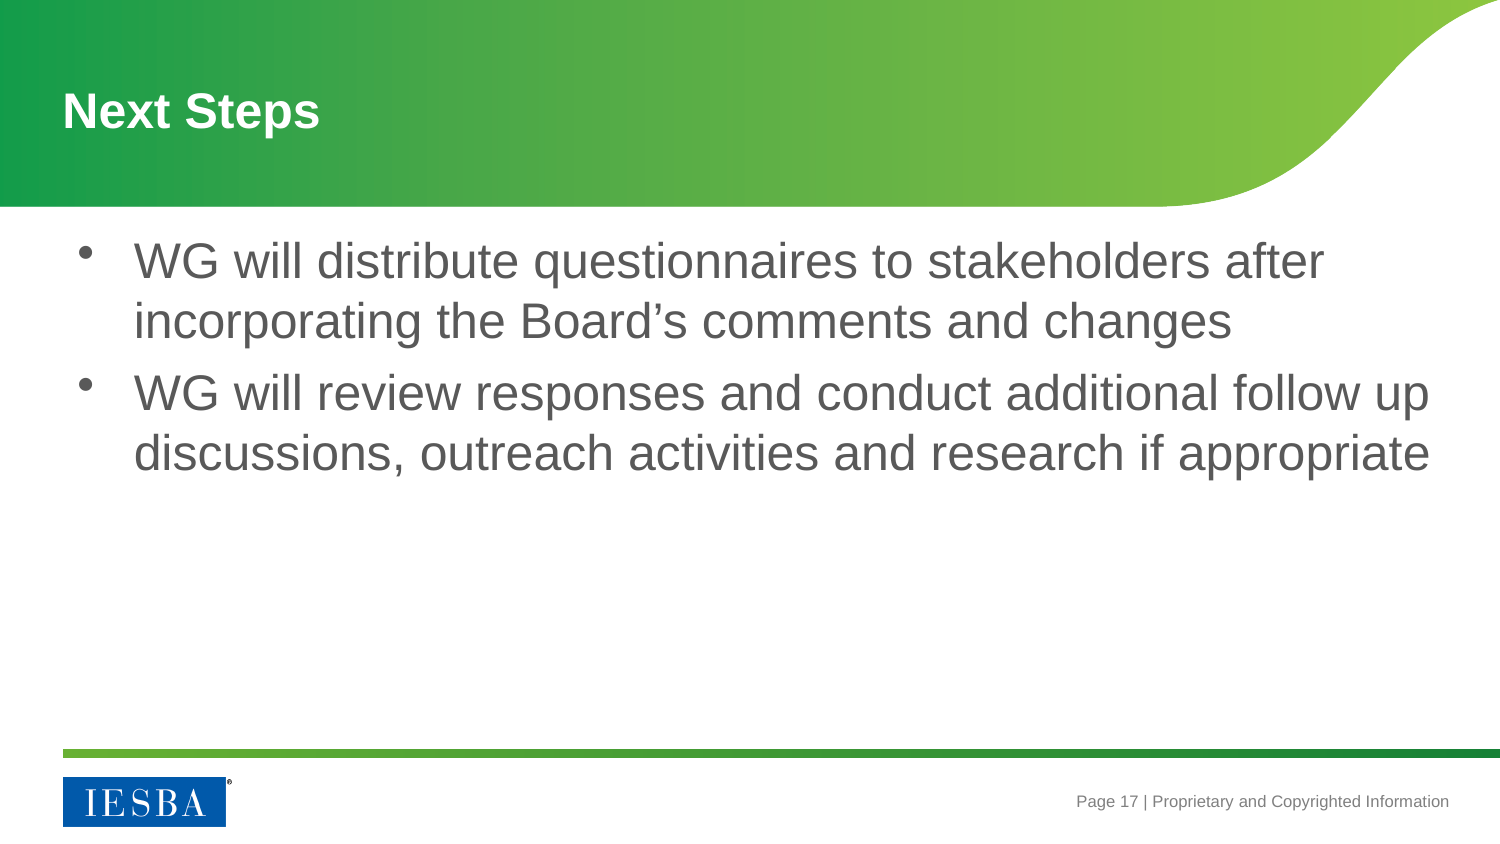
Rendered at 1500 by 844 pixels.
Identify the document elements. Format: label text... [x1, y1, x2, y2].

list WG will distribute questionnaires to stakeholders after incorporating the Board’s comments and changes WG will review responses and conduct additional follow up discussions, outreach activities and research if appropriate [62, 220, 1500, 724]
picture [0, 0, 1500, 207]
picture [63, 777, 232, 827]
title Next Steps [62, 75, 1300, 142]
